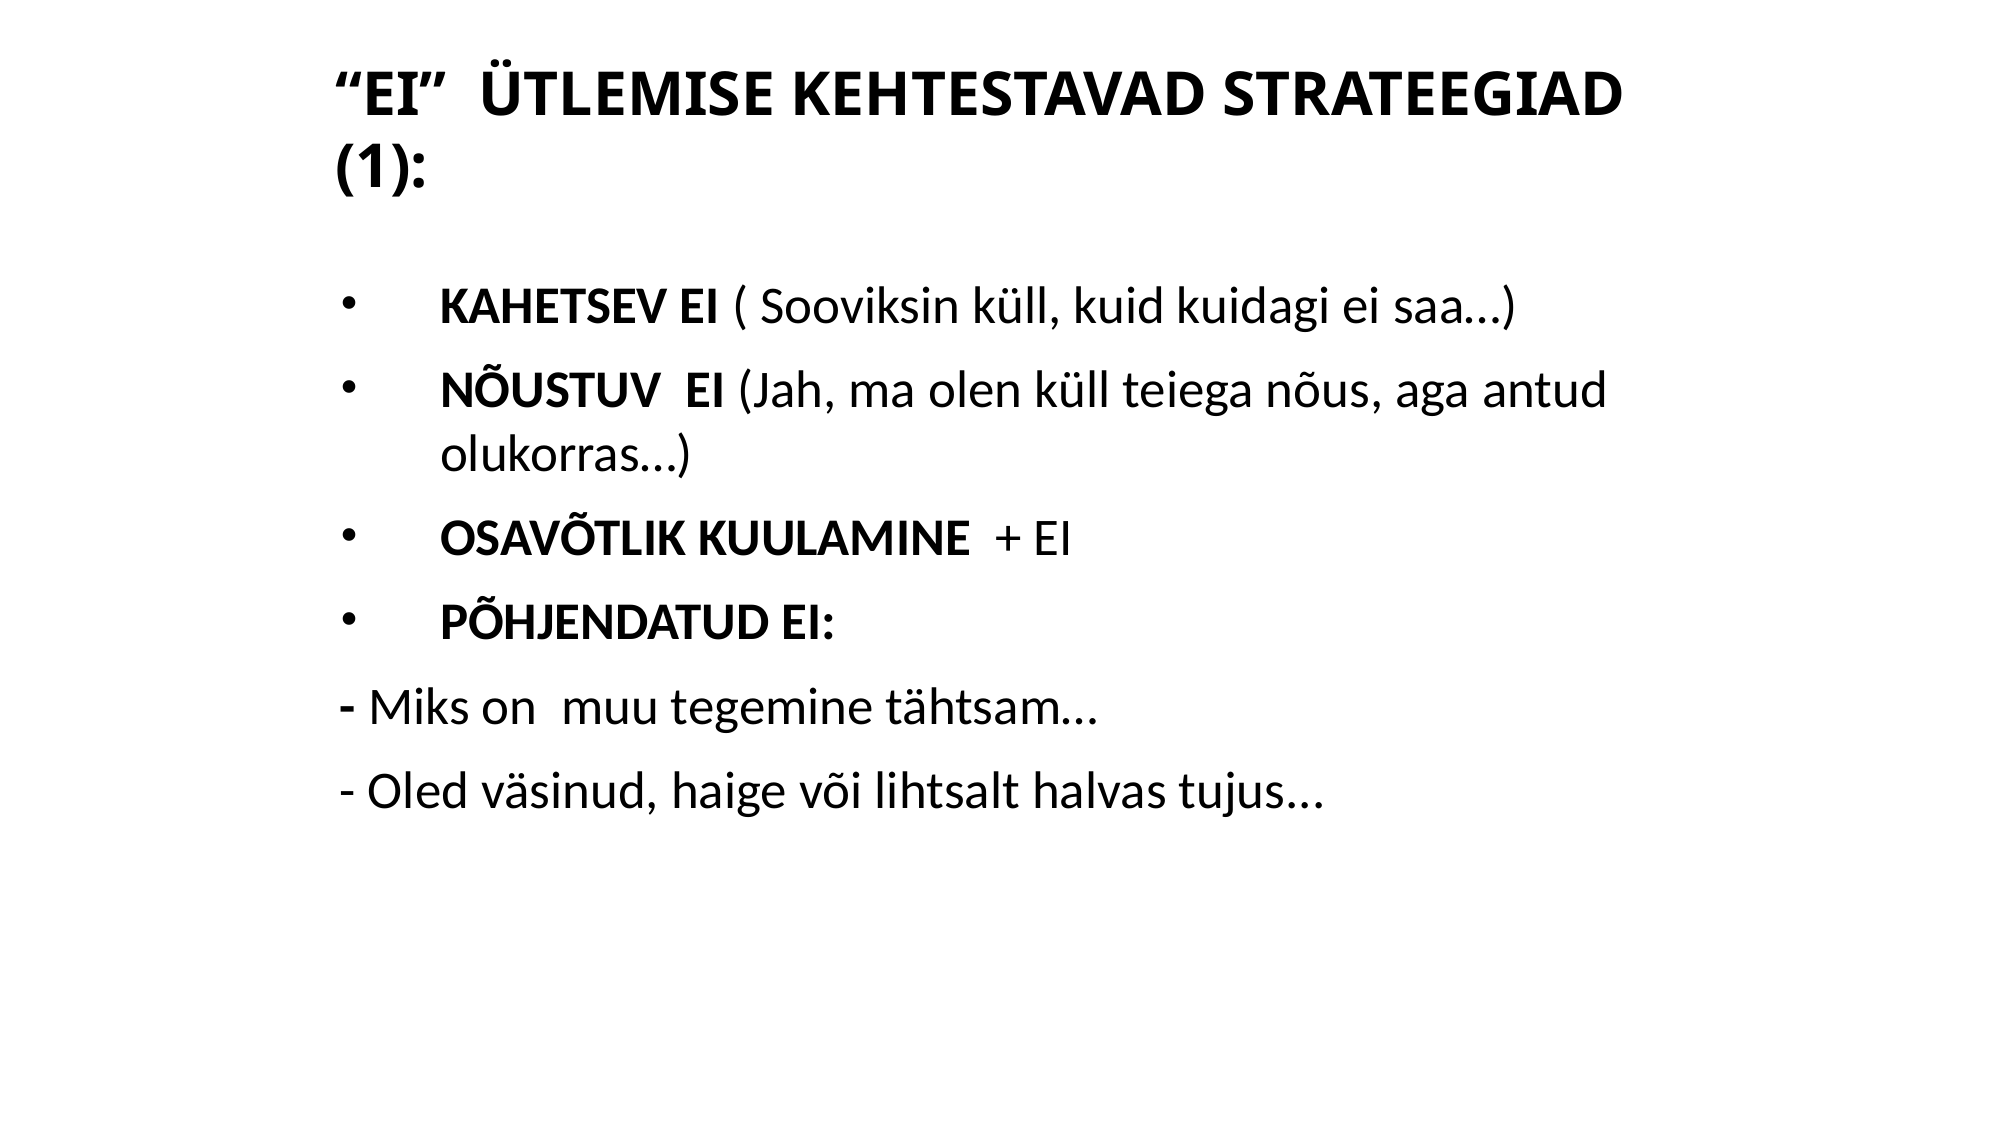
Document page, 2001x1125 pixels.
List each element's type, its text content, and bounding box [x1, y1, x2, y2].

list KAHETSEV EI ( Sooviksin küll, kuid kuidagi ei saa…) NÕUSTUV EI (Jah, ma olen küll teiega nõus, aga antud olukorras…) OSAVÕTLIK KUULAMINE + EI PÕHJENDATUD EI: - Miks on muu tegemine tähtsam… - Oled väsinud, haige või lihtsalt halvas tujus... [324, 263, 1674, 1000]
title “EI” ÜTLEMISE KEHTESTAVAD STRATEEGIAD (1): [320, 40, 1670, 215]
